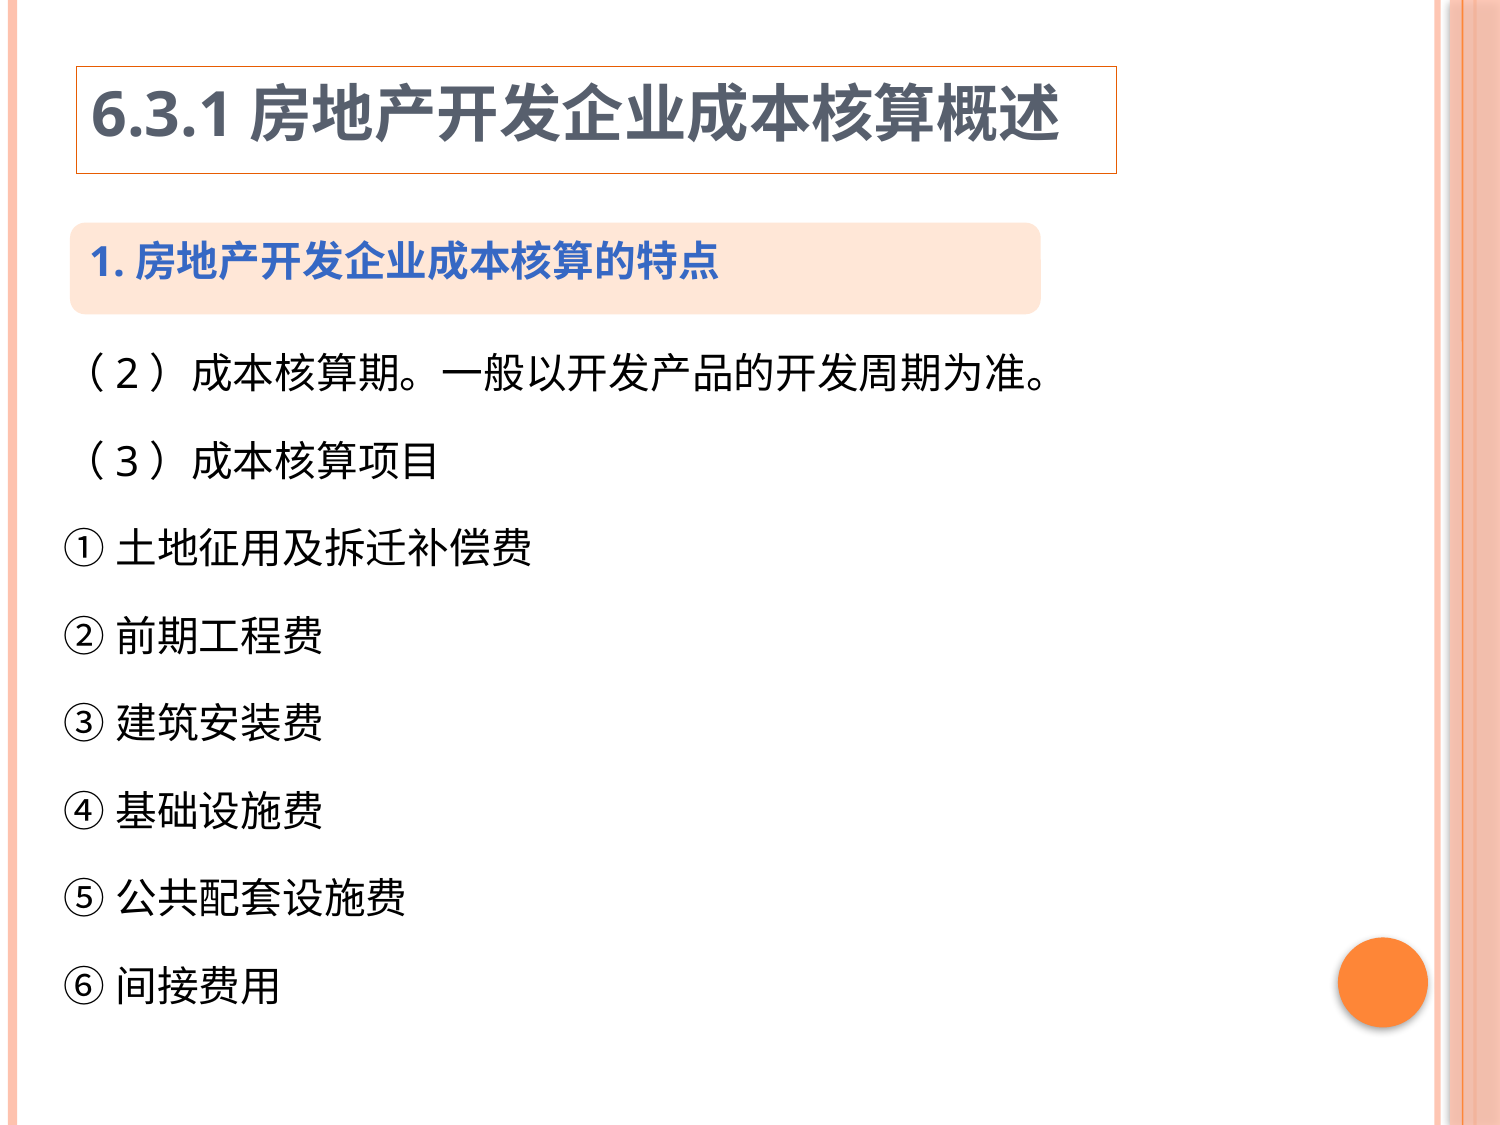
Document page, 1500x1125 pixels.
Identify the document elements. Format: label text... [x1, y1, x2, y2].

text_box 1.房地产开发企业成本核算的特点 [69, 222, 1041, 314]
text_box 6.3.1房地产开发企业成本核算概述 [76, 66, 1117, 174]
text_box （2）成本核算期。一般以开发产品的开发周期为准。 （3）成本核算项目 ①土地征用及拆迁补偿费 ②前期工程费 ③建筑安装费 ④基础设施费 ⑤公共配套设施费 ⑥间接费用 [49, 314, 1093, 1015]
